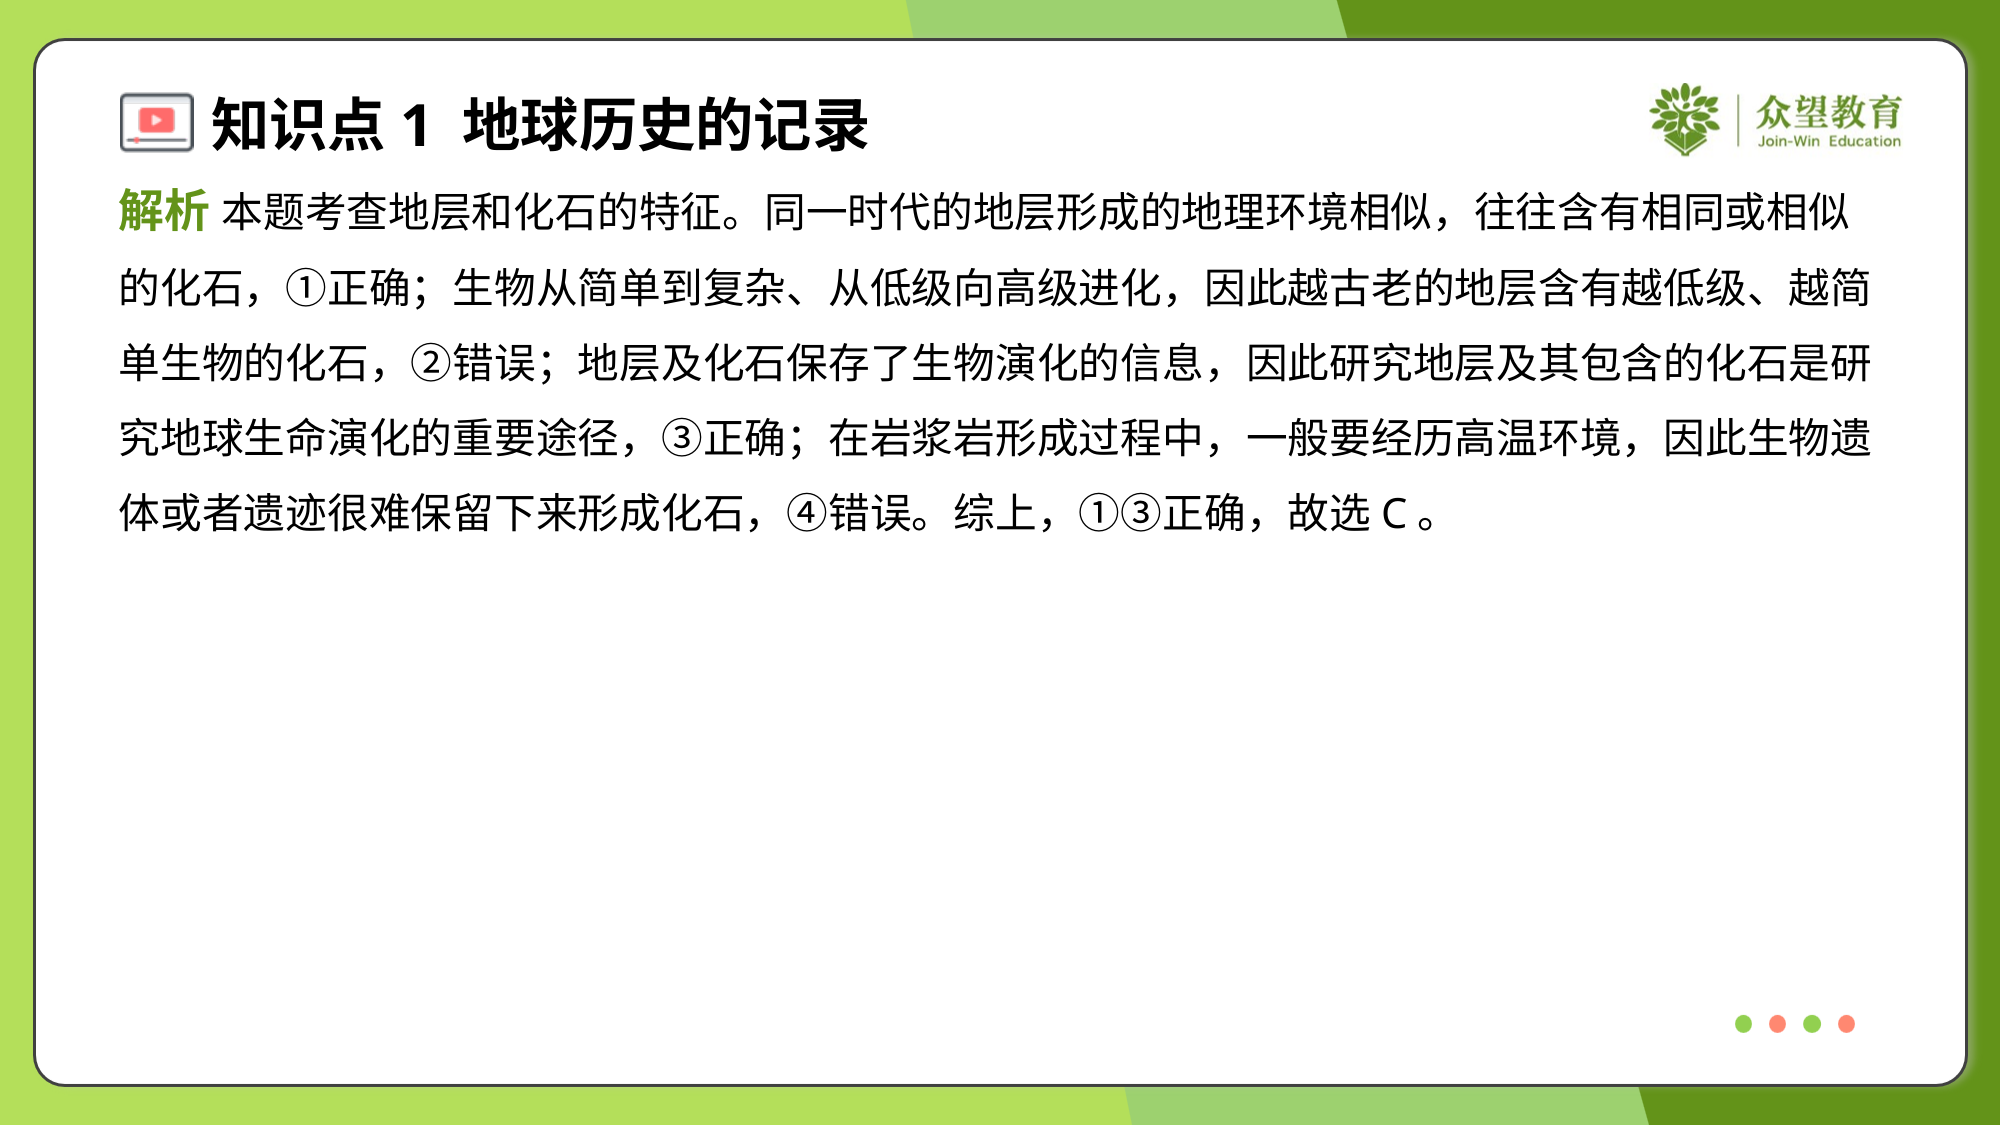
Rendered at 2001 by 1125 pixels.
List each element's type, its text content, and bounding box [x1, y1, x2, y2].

picture [0, 0, 2000, 1125]
text_box 解析 本题考查地层和化石的特征。同一时代的地层形成的地理环境相似，往往含有相同或相似 的化石，①正确；生物从简单到复杂、从低级向高级进化，因此越古老的地层含有越低级、越简 单生物的化石，②错误；地层及化石保存了生物演化的信息，因此研究地层及其包含的化石是研 究地球生命演化的重要途径，③正确；在岩浆岩形成过程中，一般要经历高温环境，因此生物遗 体或者遗迹很难保留下来形成化石，④错误。综上，①③正确，故选C。 [118, 159, 1883, 537]
